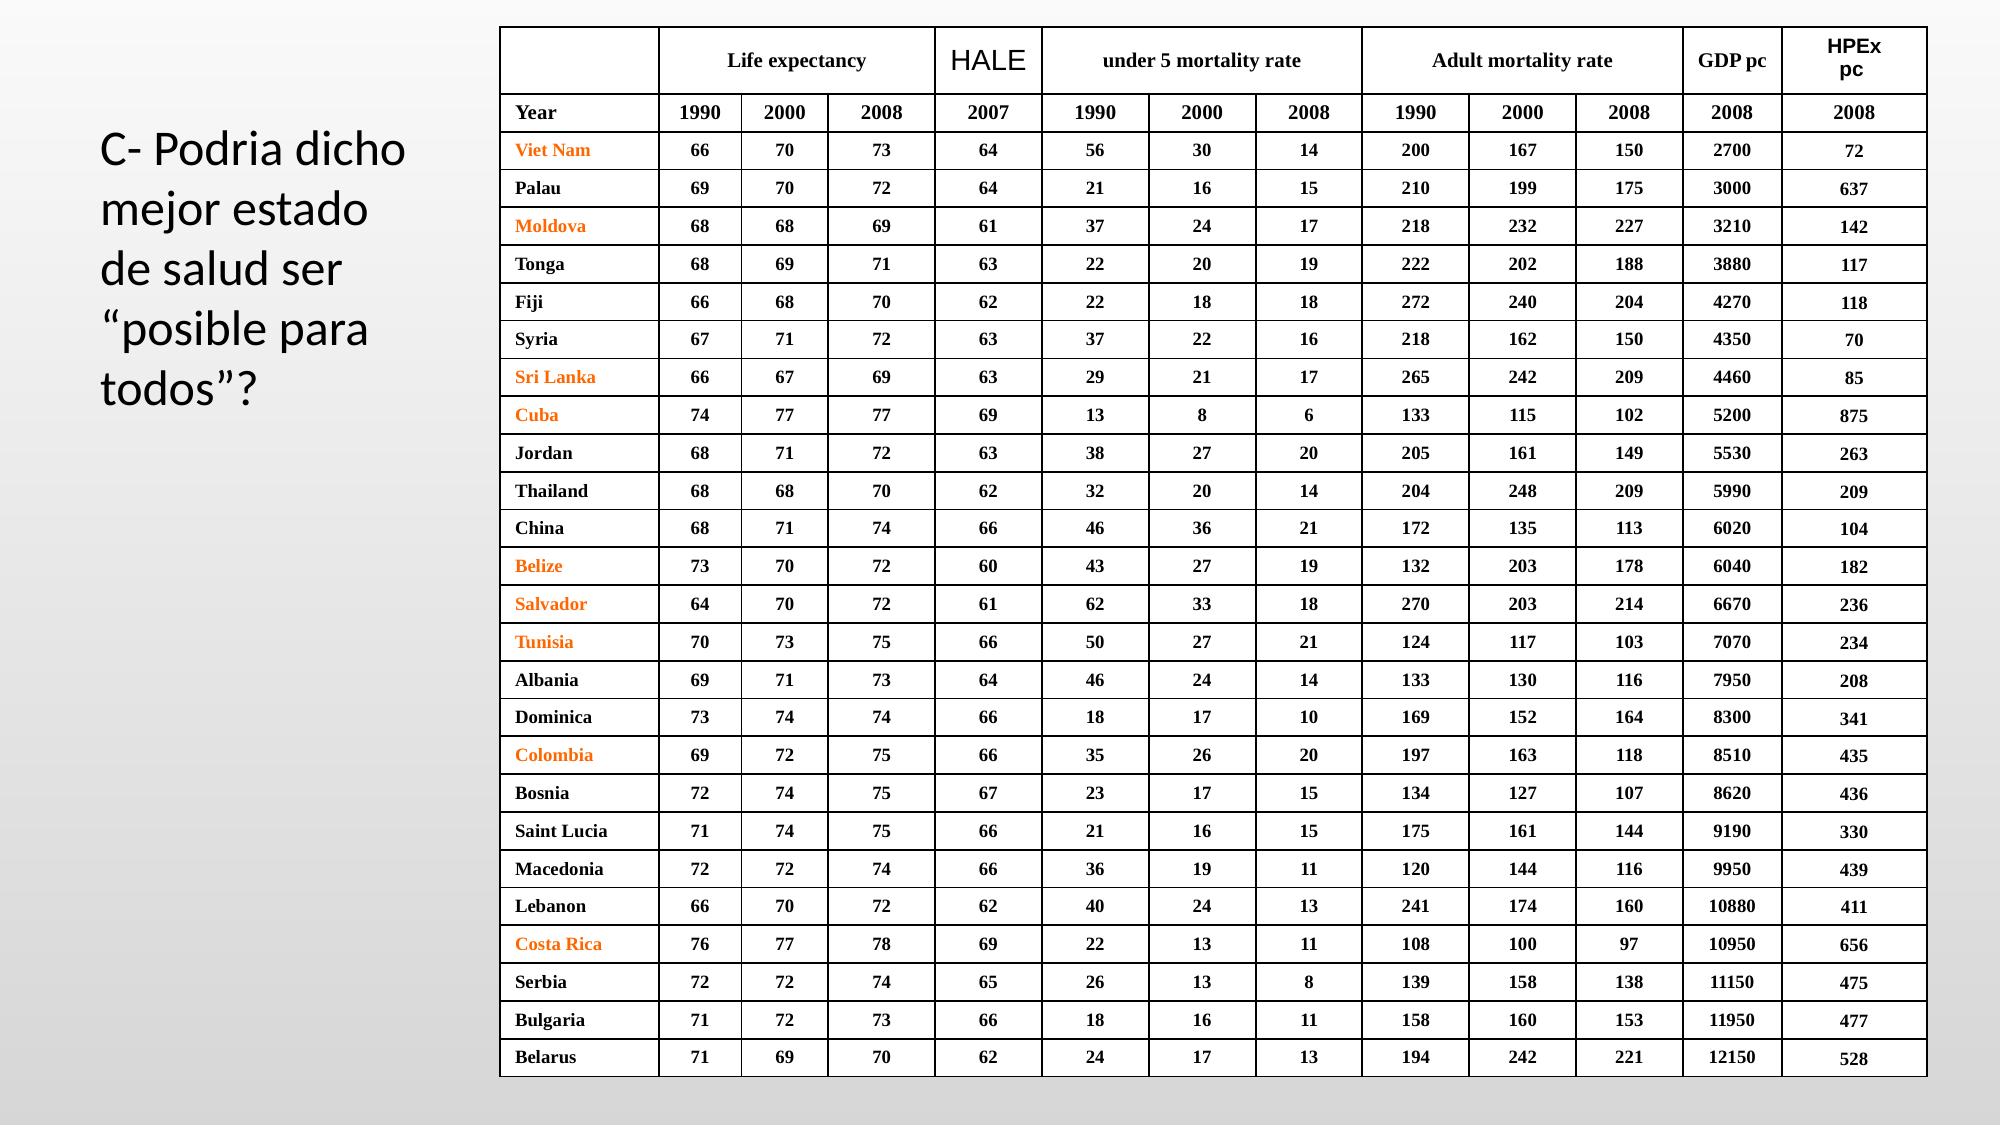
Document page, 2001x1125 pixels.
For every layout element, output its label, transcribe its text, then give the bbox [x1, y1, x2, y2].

table_cell 204 [1363, 473, 1468, 509]
table_cell 209 [1577, 359, 1682, 395]
table_cell Sri Lanka [501, 359, 658, 395]
table_cell 64 [936, 133, 1041, 169]
table_cell 60 [936, 548, 1041, 584]
table_cell Viet Nam [501, 133, 658, 169]
table_cell 439 [1783, 851, 1926, 887]
table_cell Macedonia [501, 851, 658, 887]
table_cell 35 [1043, 737, 1148, 773]
table_cell 77 [742, 397, 827, 433]
table_cell 70 [829, 284, 934, 320]
table_cell 70 [660, 624, 741, 660]
table_cell 66 [660, 133, 741, 169]
table_cell 68 [742, 473, 827, 509]
table_cell 227 [1577, 208, 1682, 244]
table_cell 222 [1363, 246, 1468, 282]
table_cell 182 [1783, 548, 1926, 584]
table_cell 61 [936, 208, 1041, 244]
table_cell 73 [660, 699, 741, 735]
table_cell 150 [1577, 321, 1682, 358]
table_cell Colombia [501, 737, 658, 773]
table_cell 175 [1363, 813, 1468, 849]
table_cell 107 [1577, 775, 1682, 811]
table_cell 15 [1257, 813, 1361, 849]
table_cell 75 [829, 737, 934, 773]
table_cell Thailand [501, 473, 658, 509]
table_cell 2008 [1684, 95, 1781, 131]
table_cell 20 [1150, 246, 1255, 282]
table_cell 72 [742, 964, 827, 1000]
table_cell 132 [1363, 548, 1468, 584]
table_cell 97 [1577, 926, 1682, 962]
table_cell 178 [1577, 548, 1682, 584]
table_cell 113 [1577, 510, 1682, 546]
table_cell 188 [1577, 246, 1682, 282]
table_cell 71 [829, 246, 934, 282]
table_cell 72 [1783, 133, 1926, 169]
table_cell 68 [660, 510, 741, 546]
table_cell 234 [1783, 624, 1926, 660]
table_cell 158 [1363, 1002, 1468, 1038]
table_cell 475 [1783, 964, 1926, 1000]
table_cell 13 [1150, 926, 1255, 962]
table_cell 66 [936, 624, 1041, 660]
table_cell 69 [742, 246, 827, 282]
table_cell 20 [1150, 473, 1255, 509]
table_cell 875 [1783, 397, 1926, 433]
table_cell 528 [1783, 1040, 1926, 1076]
table_cell 6040 [1684, 548, 1781, 584]
table_cell 72 [660, 964, 741, 1000]
table_cell 117 [1783, 246, 1926, 282]
table_cell 70 [742, 888, 827, 924]
table_cell 72 [742, 1002, 827, 1038]
table_cell 21 [1257, 624, 1361, 660]
table_cell Jordan [501, 435, 658, 471]
table_cell 18 [1043, 1002, 1148, 1038]
table_cell China [501, 510, 658, 546]
table_cell 142 [1783, 208, 1926, 244]
table_cell 115 [1470, 397, 1575, 433]
table_cell 15 [1257, 170, 1361, 206]
table_cell 69 [829, 359, 934, 395]
table_cell 118 [1577, 737, 1682, 773]
table_cell 66 [936, 699, 1041, 735]
table_cell 218 [1363, 321, 1468, 358]
table_cell 73 [660, 548, 741, 584]
table_cell 209 [1577, 473, 1682, 509]
table_cell 13 [1043, 397, 1148, 433]
table_cell 9950 [1684, 851, 1781, 887]
table_cell 19 [1257, 246, 1361, 282]
table_cell 71 [660, 813, 741, 849]
table_cell 70 [742, 133, 827, 169]
table_cell 22 [1043, 246, 1148, 282]
table_cell 27 [1150, 435, 1255, 471]
table_cell 242 [1470, 359, 1575, 395]
table_cell 9190 [1684, 813, 1781, 849]
table_cell 70 [1783, 321, 1926, 358]
table_cell 66 [936, 1002, 1041, 1038]
table_cell 11950 [1684, 1002, 1781, 1038]
table_cell 71 [660, 1002, 741, 1038]
table_cell 127 [1470, 775, 1575, 811]
table_cell 76 [660, 926, 741, 962]
table_cell Year [501, 95, 658, 131]
table_cell 241 [1363, 888, 1468, 924]
table_cell 24 [1150, 888, 1255, 924]
table_cell 102 [1577, 397, 1682, 433]
table_cell 19 [1150, 851, 1255, 887]
table_cell 167 [1470, 133, 1575, 169]
table_cell 36 [1150, 510, 1255, 546]
table_cell 205 [1363, 435, 1468, 471]
table_cell 50 [1043, 624, 1148, 660]
table_cell 67 [660, 321, 741, 358]
table_cell 72 [829, 321, 934, 358]
table_cell 78 [829, 926, 934, 962]
table_cell 7950 [1684, 662, 1781, 698]
table_cell 118 [1783, 284, 1926, 320]
table_cell 117 [1470, 624, 1575, 660]
table_cell 100 [1470, 926, 1575, 962]
table_cell 71 [742, 321, 827, 358]
table_cell 69 [742, 1040, 827, 1076]
table_cell 116 [1577, 662, 1682, 698]
table_cell 66 [936, 813, 1041, 849]
table_cell 120 [1363, 851, 1468, 887]
table_cell 74 [742, 813, 827, 849]
table_cell Bulgaria [501, 1002, 658, 1038]
table_cell 103 [1577, 624, 1682, 660]
table_cell 637 [1783, 170, 1926, 206]
table_cell 46 [1043, 510, 1148, 546]
table_header HPEx pc [1783, 28, 1926, 93]
table_cell 8510 [1684, 737, 1781, 773]
table_cell 32 [1043, 473, 1148, 509]
table_cell 63 [936, 359, 1041, 395]
table_cell 13 [1150, 964, 1255, 1000]
table_cell 158 [1470, 964, 1575, 1000]
table_cell 197 [1363, 737, 1468, 773]
table_cell Lebanon [501, 888, 658, 924]
table_cell 63 [936, 435, 1041, 471]
table_cell Palau [501, 170, 658, 206]
table_cell 77 [742, 926, 827, 962]
table_cell 24 [1150, 208, 1255, 244]
table_cell 7070 [1684, 624, 1781, 660]
table_cell 1990 [1363, 95, 1468, 131]
table_cell 66 [660, 284, 741, 320]
table_cell 199 [1470, 170, 1575, 206]
table_cell 208 [1783, 662, 1926, 698]
table_cell 104 [1783, 510, 1926, 546]
table_cell 194 [1363, 1040, 1468, 1076]
table_cell 16 [1150, 813, 1255, 849]
table_cell 1990 [660, 95, 741, 131]
table_cell 21 [1043, 170, 1148, 206]
table_cell 64 [660, 586, 741, 622]
table_cell 1990 [1043, 95, 1148, 131]
table_cell 3210 [1684, 208, 1781, 244]
table_cell 23 [1043, 775, 1148, 811]
table_cell 37 [1043, 321, 1148, 358]
table_cell 68 [660, 208, 741, 244]
table_cell 71 [742, 662, 827, 698]
table_cell 10 [1257, 699, 1361, 735]
table_cell 26 [1043, 964, 1148, 1000]
table_cell 210 [1363, 170, 1468, 206]
table_cell 139 [1363, 964, 1468, 1000]
table_cell 26 [1150, 737, 1255, 773]
table_cell 202 [1470, 246, 1575, 282]
table_cell 8 [1257, 964, 1361, 1000]
table_cell 18 [1257, 284, 1361, 320]
table_cell 21 [1043, 813, 1148, 849]
table_header under 5 mortality rate [1043, 28, 1361, 93]
table_cell 69 [936, 397, 1041, 433]
table_cell 3000 [1684, 170, 1781, 206]
table_cell 46 [1043, 662, 1148, 698]
table_cell 108 [1363, 926, 1468, 962]
table_cell 8620 [1684, 775, 1781, 811]
table_cell 27 [1150, 624, 1255, 660]
table_cell 21 [1150, 359, 1255, 395]
table_cell 263 [1783, 435, 1926, 471]
table_cell 214 [1577, 586, 1682, 622]
table_cell 204 [1577, 284, 1682, 320]
table_cell 67 [936, 775, 1041, 811]
table_cell 67 [742, 359, 827, 395]
table_cell 18 [1150, 284, 1255, 320]
table_cell 265 [1363, 359, 1468, 395]
table_cell 73 [742, 624, 827, 660]
table_cell 14 [1257, 473, 1361, 509]
table_cell 2700 [1684, 133, 1781, 169]
table_cell 68 [660, 246, 741, 282]
table_cell Syria [501, 321, 658, 358]
table_cell 330 [1783, 813, 1926, 849]
table_cell 74 [829, 851, 934, 887]
table_cell 15 [1257, 775, 1361, 811]
table_cell 11 [1257, 926, 1361, 962]
table_header Adult mortality rate [1363, 28, 1682, 93]
table_cell 18 [1043, 699, 1148, 735]
table_cell 133 [1363, 662, 1468, 698]
table_cell 17 [1150, 1040, 1255, 1076]
table_cell 11 [1257, 851, 1361, 887]
table_cell 656 [1783, 926, 1926, 962]
table_cell 11150 [1684, 964, 1781, 1000]
table_cell 69 [829, 208, 934, 244]
table_cell 149 [1577, 435, 1682, 471]
table_cell 62 [1043, 586, 1148, 622]
table_cell 20 [1257, 737, 1361, 773]
table_cell 69 [660, 170, 741, 206]
table_cell 232 [1470, 208, 1575, 244]
table_cell 203 [1470, 548, 1575, 584]
table_cell 272 [1363, 284, 1468, 320]
table_cell 68 [660, 473, 741, 509]
table_cell Bosnia [501, 775, 658, 811]
table_cell 62 [936, 284, 1041, 320]
table_cell 22 [1150, 321, 1255, 358]
table_cell 68 [742, 208, 827, 244]
table_header HALE [936, 28, 1041, 93]
table_cell 62 [936, 473, 1041, 509]
table_cell Tonga [501, 246, 658, 282]
table_cell 24 [1150, 662, 1255, 698]
table_cell 124 [1363, 624, 1468, 660]
table_cell 72 [829, 170, 934, 206]
table_cell Belarus [501, 1040, 658, 1076]
table_cell 70 [742, 586, 827, 622]
table_cell 62 [936, 1040, 1041, 1076]
table_cell 17 [1150, 775, 1255, 811]
table_cell 66 [936, 851, 1041, 887]
table_cell 75 [829, 775, 934, 811]
table_cell 77 [829, 397, 934, 433]
table_cell 17 [1257, 359, 1361, 395]
table_cell 61 [936, 586, 1041, 622]
table_cell 477 [1783, 1002, 1926, 1038]
table_cell 242 [1470, 1040, 1575, 1076]
table_cell 73 [829, 662, 934, 698]
table_cell 17 [1257, 208, 1361, 244]
table_cell Cuba [501, 397, 658, 433]
table_cell 17 [1150, 699, 1255, 735]
table_cell 200 [1363, 133, 1468, 169]
table_cell Dominica [501, 699, 658, 735]
table_cell 69 [660, 662, 741, 698]
table_cell 63 [936, 321, 1041, 358]
table_cell Costa Rica [501, 926, 658, 962]
table_cell 13 [1257, 1040, 1361, 1076]
table_cell 6020 [1684, 510, 1781, 546]
table_cell 85 [1783, 359, 1926, 395]
table_cell Moldova [501, 208, 658, 244]
table_cell 13 [1257, 888, 1361, 924]
table_cell 161 [1470, 435, 1575, 471]
table_cell 19 [1257, 548, 1361, 584]
table_cell 72 [660, 775, 741, 811]
table_cell Belize [501, 548, 658, 584]
table_cell 38 [1043, 435, 1148, 471]
table_cell 43 [1043, 548, 1148, 584]
table_cell 30 [1150, 133, 1255, 169]
table_cell 163 [1470, 737, 1575, 773]
table_cell 150 [1577, 133, 1682, 169]
table_cell 65 [936, 964, 1041, 1000]
table_cell 66 [660, 888, 741, 924]
table_cell 209 [1783, 473, 1926, 509]
table_cell 144 [1470, 851, 1575, 887]
table_cell 14 [1257, 133, 1361, 169]
table_cell 116 [1577, 851, 1682, 887]
table_cell 72 [829, 435, 934, 471]
table_cell 33 [1150, 586, 1255, 622]
table_cell 4350 [1684, 321, 1781, 358]
table_cell 64 [936, 662, 1041, 698]
table_cell 5990 [1684, 473, 1781, 509]
table_cell 71 [742, 510, 827, 546]
table_cell 2000 [1150, 95, 1255, 131]
table_cell Albania [501, 662, 658, 698]
table_cell 161 [1470, 813, 1575, 849]
table_header GDP pc [1684, 28, 1781, 93]
table_cell 72 [829, 548, 934, 584]
table_cell 138 [1577, 964, 1682, 1000]
table_cell 75 [829, 813, 934, 849]
table_cell 36 [1043, 851, 1148, 887]
table_cell 174 [1470, 888, 1575, 924]
table_cell 341 [1783, 699, 1926, 735]
table_cell Tunisia [501, 624, 658, 660]
table_cell 71 [660, 1040, 741, 1076]
table_header Life expectancy [660, 28, 934, 93]
table_cell 4270 [1684, 284, 1781, 320]
table_cell 72 [742, 737, 827, 773]
table_cell 12150 [1684, 1040, 1781, 1076]
table_cell 130 [1470, 662, 1575, 698]
table_cell 2008 [1577, 95, 1682, 131]
table_cell 69 [936, 926, 1041, 962]
table_cell 62 [936, 888, 1041, 924]
table_cell 27 [1150, 548, 1255, 584]
table_header [501, 28, 658, 93]
table_cell 153 [1577, 1002, 1682, 1038]
table_cell 29 [1043, 359, 1148, 395]
table_cell 72 [660, 851, 741, 887]
table_cell 74 [742, 775, 827, 811]
table_cell 6 [1257, 397, 1361, 433]
table_cell 10880 [1684, 888, 1781, 924]
table_cell 162 [1470, 321, 1575, 358]
table_cell 56 [1043, 133, 1148, 169]
table_cell 70 [829, 1040, 934, 1076]
table_cell 22 [1043, 926, 1148, 962]
table_cell 2000 [742, 95, 827, 131]
table_cell 221 [1577, 1040, 1682, 1076]
table_cell 66 [936, 510, 1041, 546]
table_cell 70 [742, 548, 827, 584]
table_cell 2000 [1470, 95, 1575, 131]
table_cell 164 [1577, 699, 1682, 735]
table_cell 6670 [1684, 586, 1781, 622]
table_cell 133 [1363, 397, 1468, 433]
table_cell 152 [1470, 699, 1575, 735]
table_cell 40 [1043, 888, 1148, 924]
table_cell 218 [1363, 208, 1468, 244]
table_cell 236 [1783, 586, 1926, 622]
table_cell 69 [660, 737, 741, 773]
table_cell 172 [1363, 510, 1468, 546]
table_cell 436 [1783, 775, 1926, 811]
table_cell 64 [936, 170, 1041, 206]
table_cell 71 [742, 435, 827, 471]
table_cell 2008 [1257, 95, 1361, 131]
table_cell 73 [829, 133, 934, 169]
table_cell 2008 [1783, 95, 1926, 131]
table_cell 74 [829, 510, 934, 546]
table_cell 70 [742, 170, 827, 206]
table_cell 175 [1577, 170, 1682, 206]
table_cell 160 [1470, 1002, 1575, 1038]
table_cell 72 [742, 851, 827, 887]
table_cell 21 [1257, 510, 1361, 546]
table_cell 411 [1783, 888, 1926, 924]
table_cell 68 [660, 435, 741, 471]
table_cell 2008 [829, 95, 934, 131]
table_cell 135 [1470, 510, 1575, 546]
table_cell 63 [936, 246, 1041, 282]
table_cell 3880 [1684, 246, 1781, 282]
table_cell Serbia [501, 964, 658, 1000]
table_cell 22 [1043, 284, 1148, 320]
table_cell 16 [1150, 170, 1255, 206]
table_cell 74 [829, 699, 934, 735]
table_cell 72 [829, 586, 934, 622]
table_cell 74 [742, 699, 827, 735]
table_cell 10950 [1684, 926, 1781, 962]
table_cell 75 [829, 624, 934, 660]
table_cell 5200 [1684, 397, 1781, 433]
table_cell Fiji [501, 284, 658, 320]
table_cell 73 [829, 1002, 934, 1038]
table_cell 435 [1783, 737, 1926, 773]
table_cell 203 [1470, 586, 1575, 622]
table_cell 8 [1150, 397, 1255, 433]
table_cell 18 [1257, 586, 1361, 622]
table_cell 74 [660, 397, 741, 433]
table_cell Saint Lucia [501, 813, 658, 849]
table_cell 169 [1363, 699, 1468, 735]
table_cell 16 [1150, 1002, 1255, 1038]
table_cell 134 [1363, 775, 1468, 811]
table_cell 11 [1257, 1002, 1361, 1038]
table_cell Salvador [501, 586, 658, 622]
table_cell 74 [829, 964, 934, 1000]
table_cell 5530 [1684, 435, 1781, 471]
table_cell 68 [742, 284, 827, 320]
table_cell 160 [1577, 888, 1682, 924]
table_cell 66 [660, 359, 741, 395]
table_cell 37 [1043, 208, 1148, 244]
table_cell 24 [1043, 1040, 1148, 1076]
table_cell 2007 [936, 95, 1041, 131]
table_cell 4460 [1684, 359, 1781, 395]
table_cell 144 [1577, 813, 1682, 849]
table_cell 20 [1257, 435, 1361, 471]
table_cell 248 [1470, 473, 1575, 509]
text_box C- Podria dicho mejor estado de salud ser “posible para todos”? [85, 108, 423, 458]
table_cell 72 [829, 888, 934, 924]
table_cell 66 [936, 737, 1041, 773]
table_cell 8300 [1684, 699, 1781, 735]
table_cell 16 [1257, 321, 1361, 358]
table_cell 270 [1363, 586, 1468, 622]
table_cell 240 [1470, 284, 1575, 320]
table_cell 70 [829, 473, 934, 509]
table_cell 14 [1257, 662, 1361, 698]
